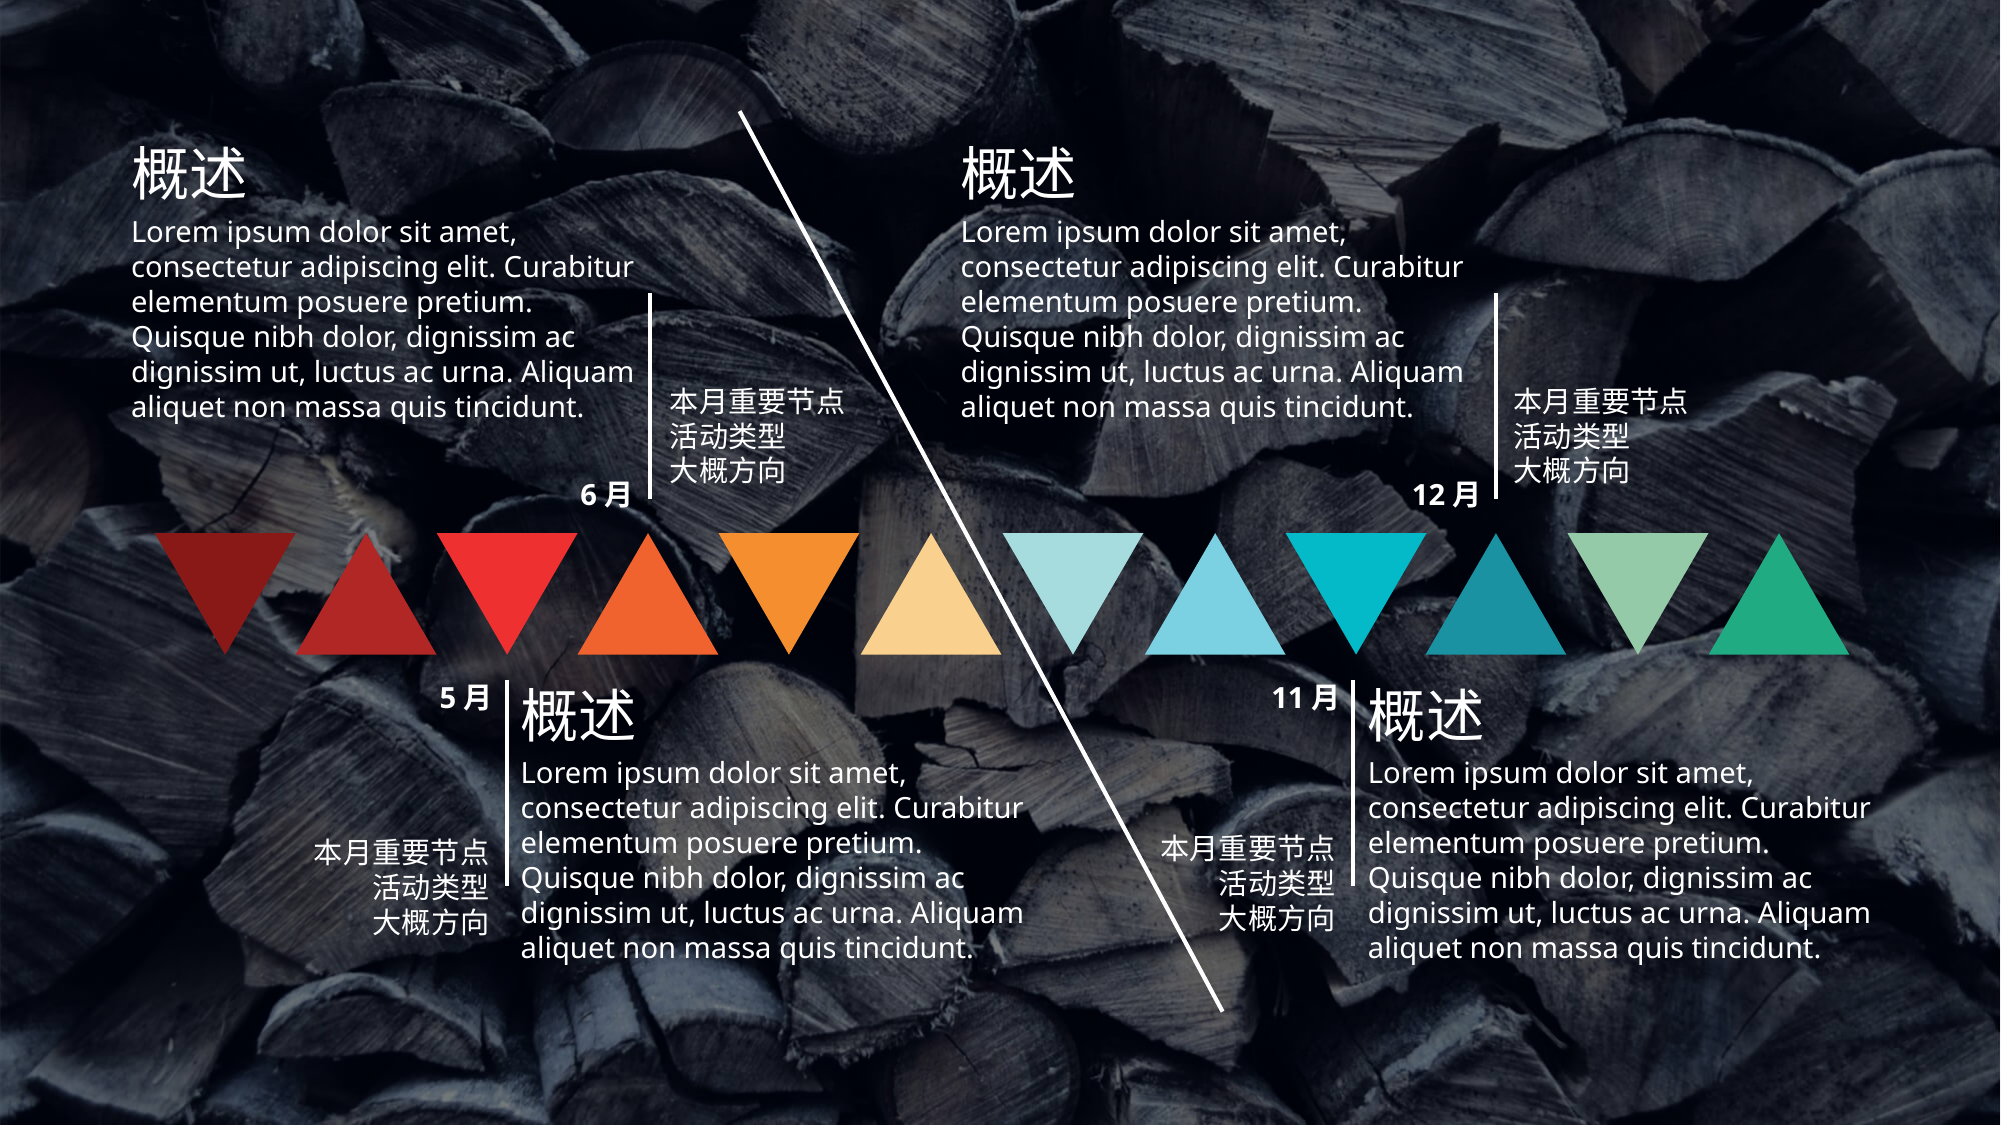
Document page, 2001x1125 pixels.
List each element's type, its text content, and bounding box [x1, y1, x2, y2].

text_box 本月重要节点 活动类型 大概方向 [1498, 375, 1705, 496]
text_box 本月重要节点 活动类型 大概方向 [655, 375, 739, 496]
text_box 11月 [1256, 671, 1353, 722]
text_box 5月 [424, 671, 505, 722]
text_box 6月 [565, 486, 649, 519]
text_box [1223, 533, 1850, 655]
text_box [739, 111, 1223, 1012]
text_box 概述 Lorem ipsum dolor sit amet, consectetur adipiscing elit. Curabitur elementum posuere pretium. Quisque nibh dolor, dignissim ac dignissim ut, luctus ac urna. Aliquam aliquet non massa quis tincidunt. [1223, 129, 1485, 486]
text_box 12月 [1397, 469, 1497, 519]
text_box 概述 Lorem ipsum dolor sit amet, consectetur adipiscing elit. Curabitur elementum posuere pretium. Quisque nibh dolor, dignissim ac dignissim ut, luctus ac urna. Aliquam aliquet non massa quis tincidunt. [505, 671, 1044, 1027]
text_box 概述 Lorem ipsum dolor sit amet, consectetur adipiscing elit. Curabitur elementum posuere pretium. Quisque nibh dolor, dignissim ac dignissim ut, luctus ac urna. Aliquam aliquet non massa quis tincidunt. [1353, 671, 1892, 1027]
text_box 本月重要节点 活动类型 大概方向 [1223, 822, 1351, 943]
text_box 本月重要节点 活动类型 大概方向 [298, 827, 505, 947]
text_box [154, 533, 739, 655]
text_box 概述 Lorem ipsum dolor sit amet, consectetur adipiscing elit. Curabitur elementum posuere pretium. Quisque nibh dolor, dignissim ac dignissim ut, luctus ac urna. Aliquam aliquet non massa quis tincidunt. [116, 130, 655, 486]
text_box [0, 0, 2000, 1125]
